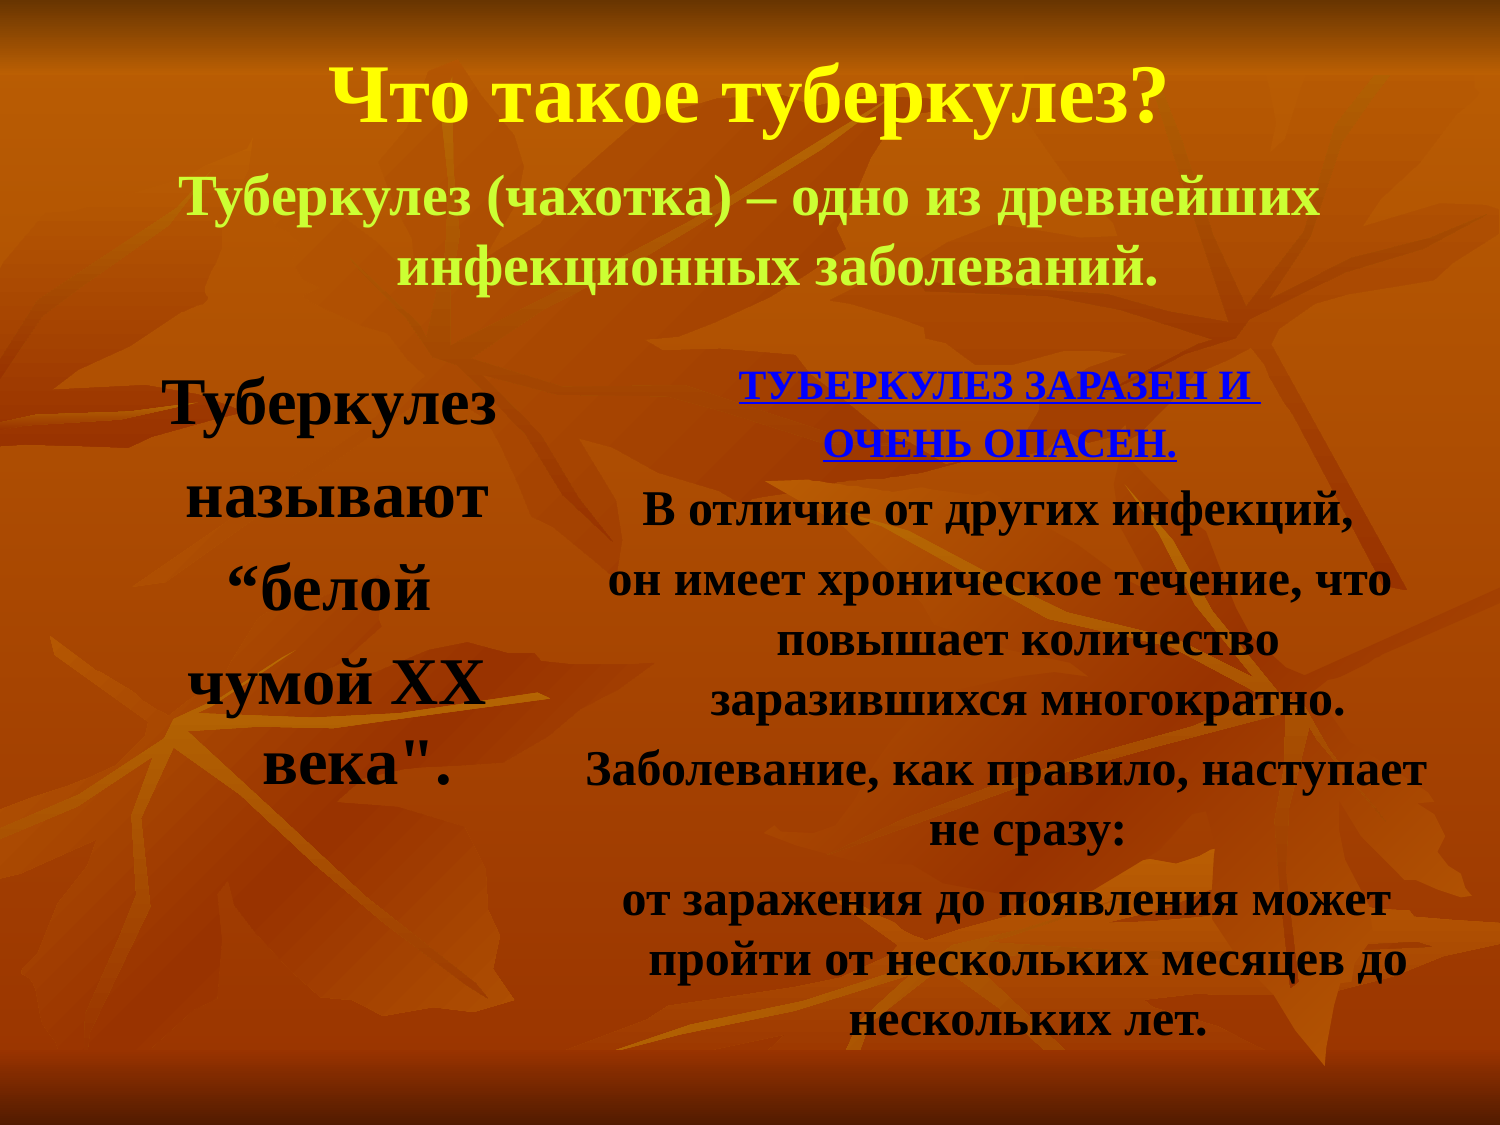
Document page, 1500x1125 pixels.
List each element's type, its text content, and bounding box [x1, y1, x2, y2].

list Туберкулез (чахотка) – одно из древнейших инфекционных заболеваний. [74, 149, 1426, 338]
list ТУБЕРКУЛЕЗ ЗАРАЗЕН И ОЧЕНЬ ОПАСЕН. В отличие от других инфекций, он имеет хроническое течение, что повышает количество заразившихся многократно. Заболевание, как правило, наступает не сразу: от заражения до появления может пройти от нескольких месяцев до нескольких лет. [549, 349, 1451, 1094]
list Туберкулез называют “белой чумой ХХ века". [87, 349, 549, 963]
title Что такое туберкулез? [74, 45, 1426, 149]
